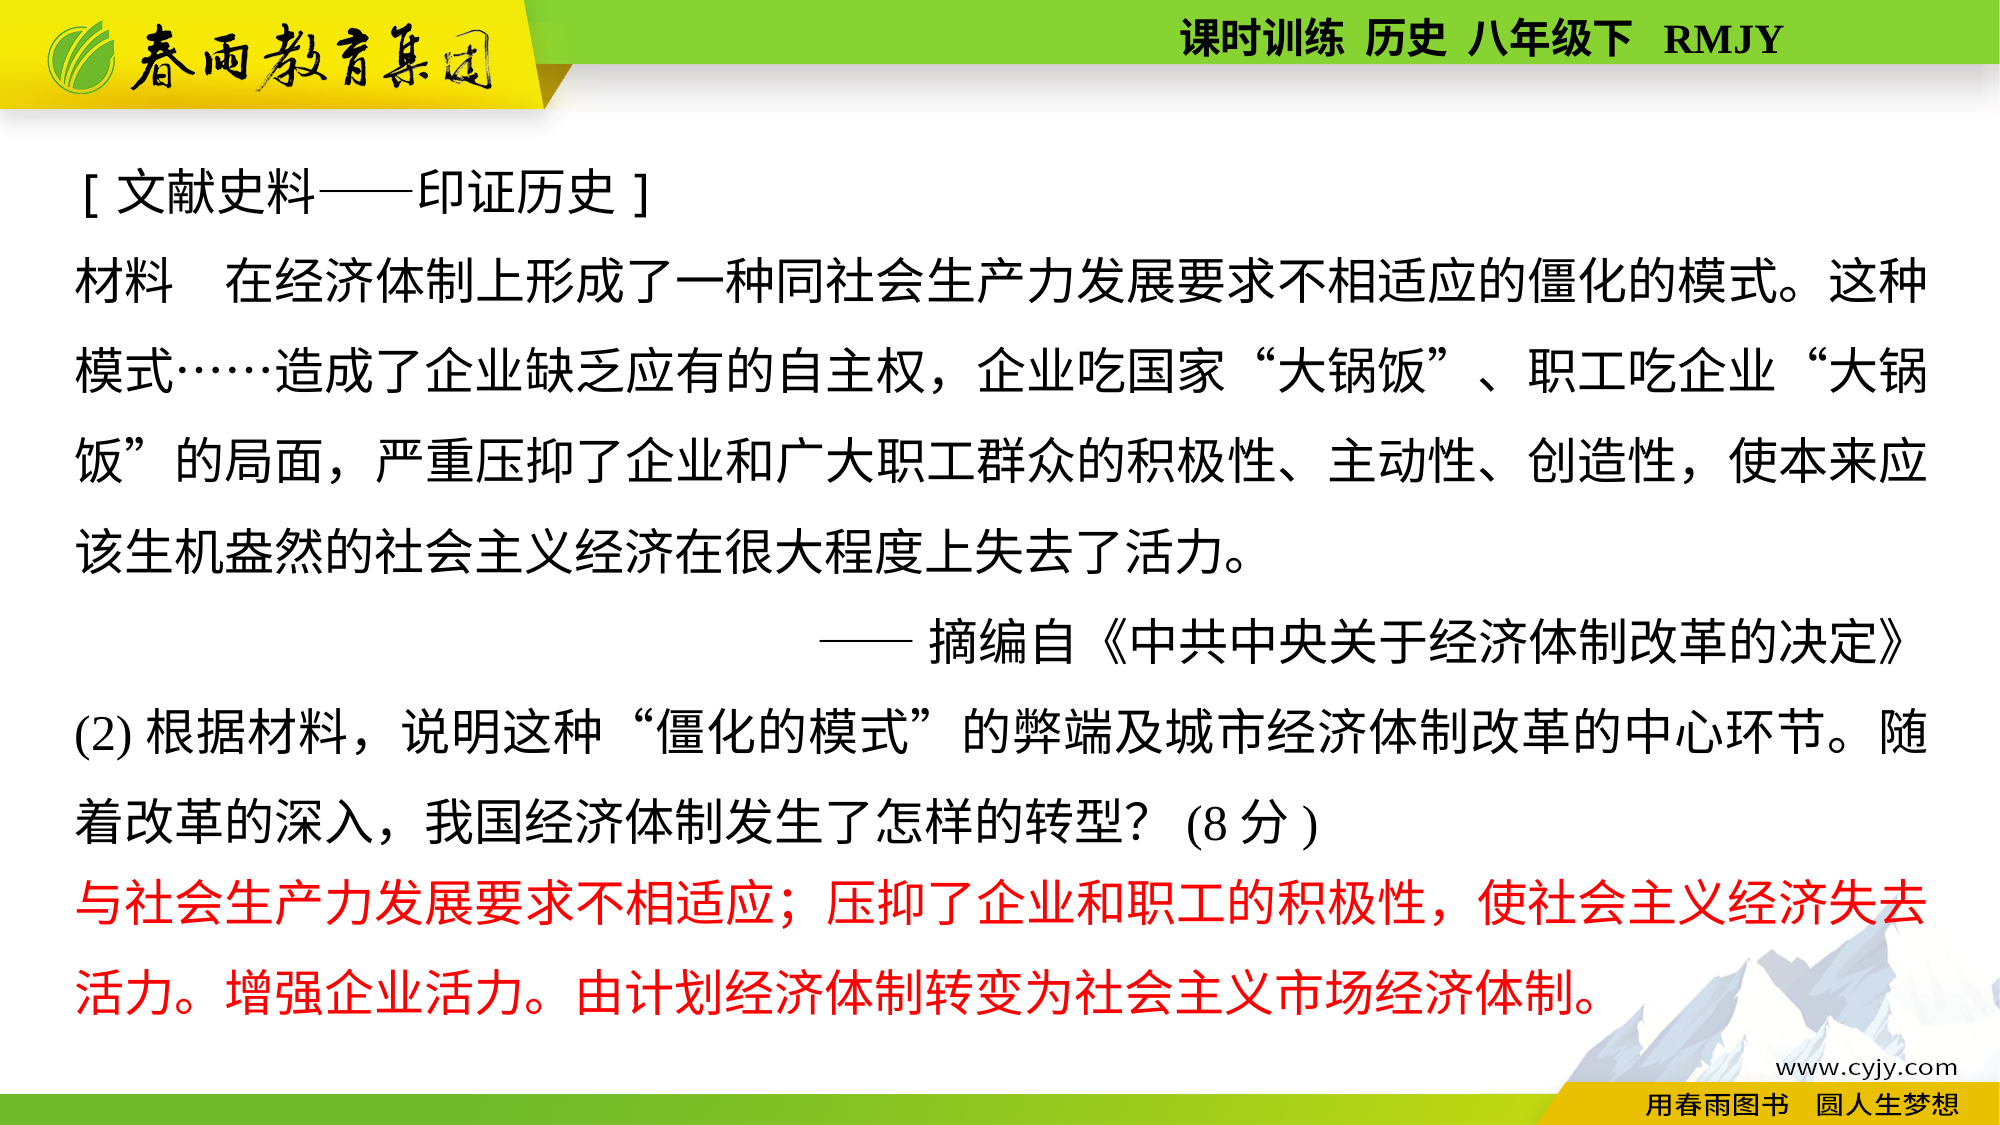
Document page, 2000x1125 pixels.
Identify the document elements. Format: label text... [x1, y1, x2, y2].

text_box 与社会生产力发展要求不相适应；压抑了企业和职工的积极性，使社会主义经济失去活力。增强企业活力。由计划经济体制转变为社会主义市场经济体制。 [59, 834, 1944, 1030]
picture [0, 0, 2000, 1125]
list [文献史料——印证历史] 材料 在经济体制上形成了一种同社会生产力发展要求不相适应的僵化的模式。这种模式……造成了企业缺乏应有的自主权，企业吃国家“大锅饭”、职工吃企业“大锅饭”的局面，严重压抑了企业和广大职工群众的积极性、主动性、创造性，使本来应该生机盎然的社会主义经济在很大程度上失去了活力。 ——摘编自《中共中央关于经济体制改革的决定》 (2)根据材料，说明这种“僵化的模式”的弊端及城市经济体制改革的中心环节。随着改革的深入，我国经济体制发生了怎样的转型？(8分) [59, 122, 1944, 834]
